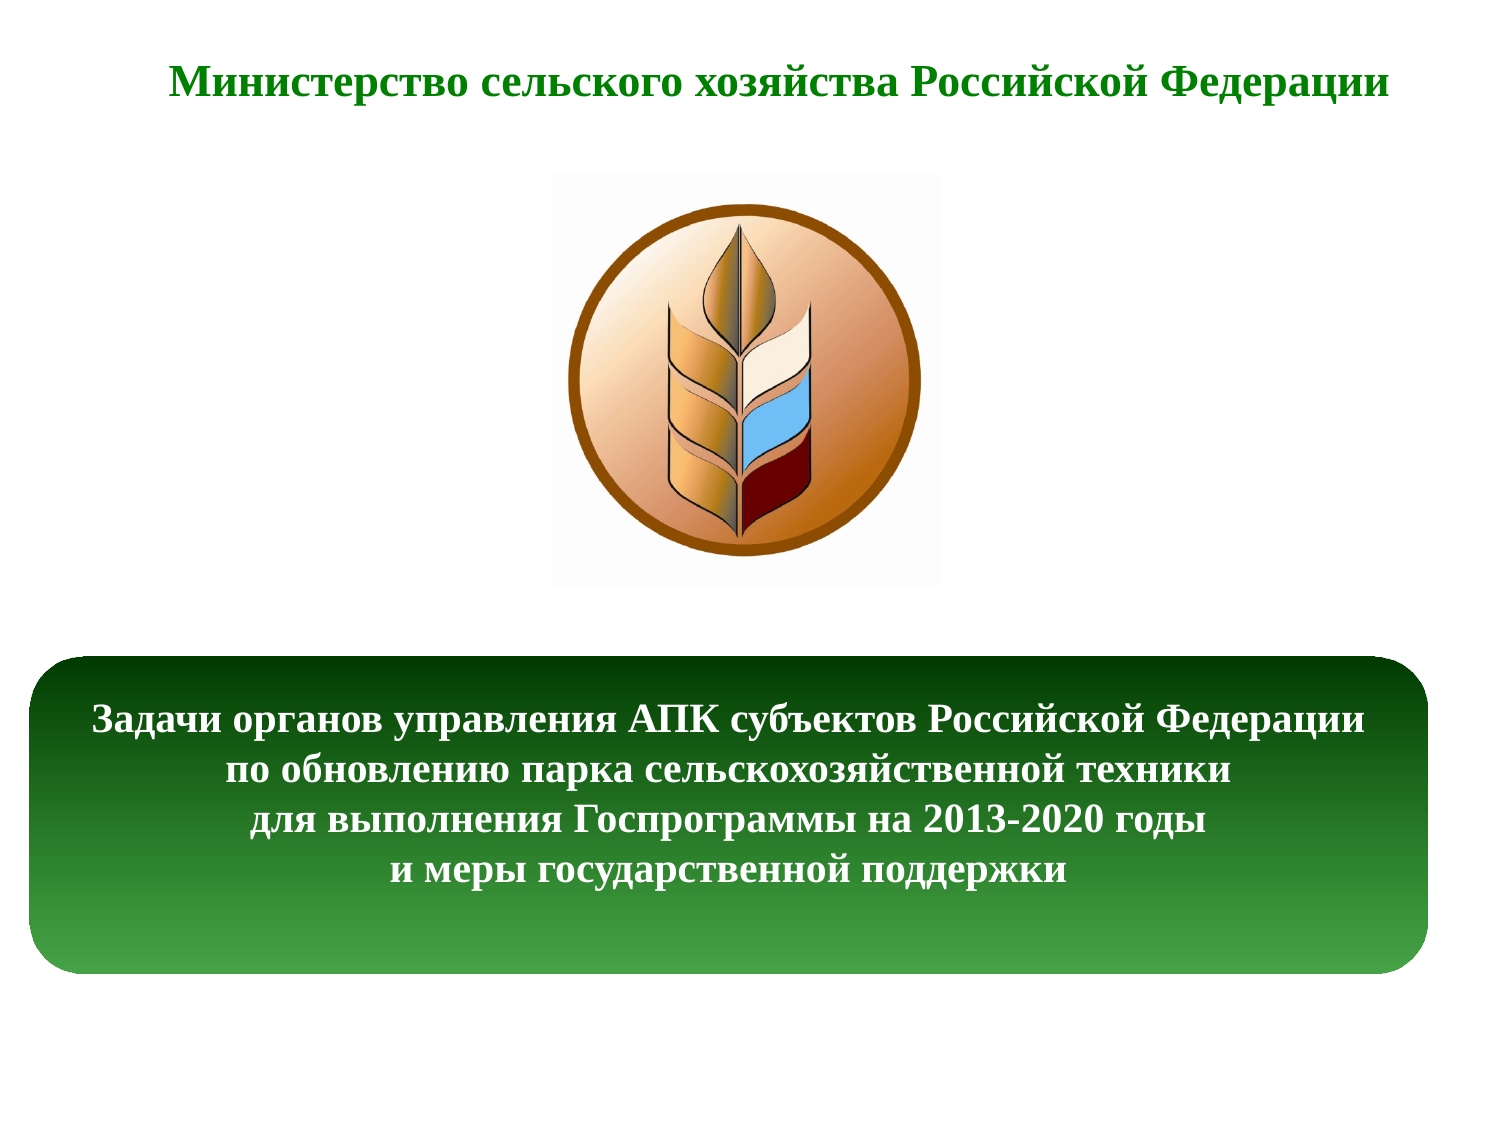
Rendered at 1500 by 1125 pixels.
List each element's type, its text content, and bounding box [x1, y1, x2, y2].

text_box Министерство сельского хозяйства Российской Федерации [153, 43, 1405, 114]
picture [551, 172, 941, 587]
text_box Задачи органов управления АПК субъектов Российской Федерации по обновлению парка сельскохозяйственной техники для выполнения Госпрограммы на 2013-2020 годы и меры государственной поддержки [29, 656, 1428, 974]
